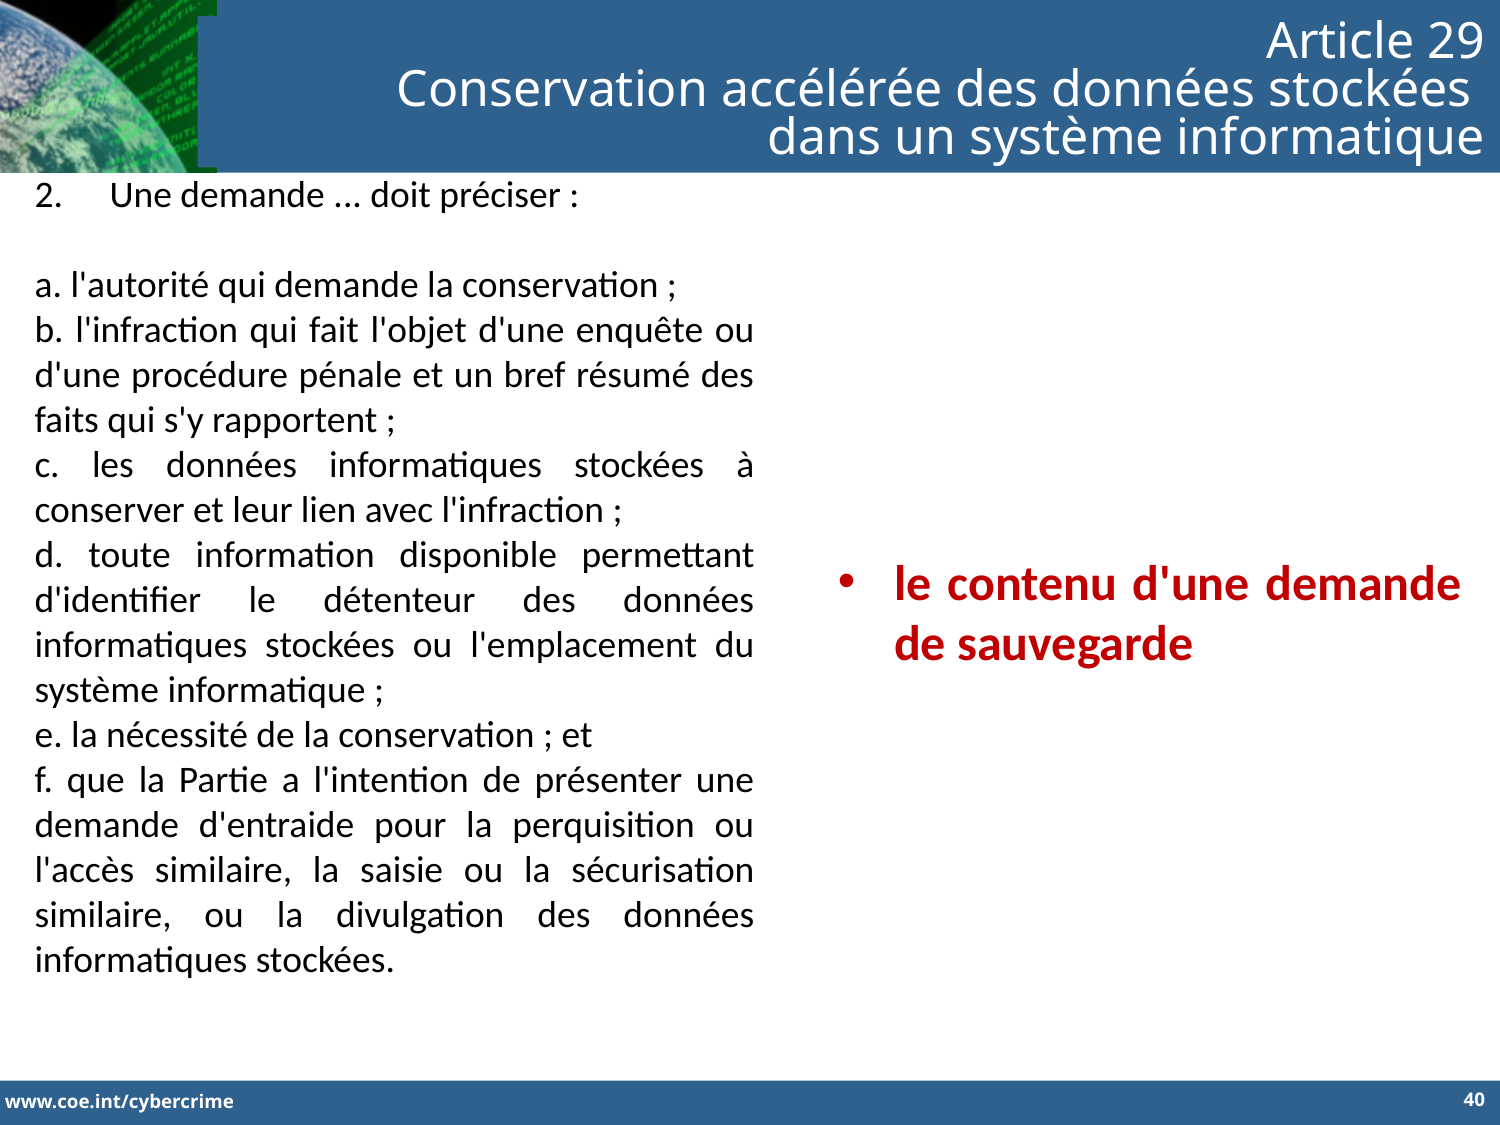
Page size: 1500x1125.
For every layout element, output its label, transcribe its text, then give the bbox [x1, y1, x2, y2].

slide_number 40 [1149, 1079, 1500, 1125]
text_box le contenu d'une demande de sauvegarde [823, 542, 1477, 678]
picture [0, 1, 217, 173]
text_box Une demande ... doit préciser : a. l'autorité qui demande la conservation ; b. l'infraction qui fait l'objet d'une enquête ou d'une procédure pénale et un bref résumé des faits qui s'y rapportent ; c. les données informatiques stockées à conserver et leur lien avec l'infraction ; d. toute information disponible permettant d'identifier le détenteur des données informatiques stockées ou l'emplacement du système informatique ; e. la nécessité de la conservation ; et f. que la Partie a l'intention de présenter une demande d'entraide pour la perquisition ou l'accès similaire, la saisie ou la sécurisation similaire, ou la divulgation des données informatiques stockées. [19, 162, 770, 987]
text_box Article 29 Conservation accélérée des données stockées dans un système informatique [197, 15, 1500, 168]
